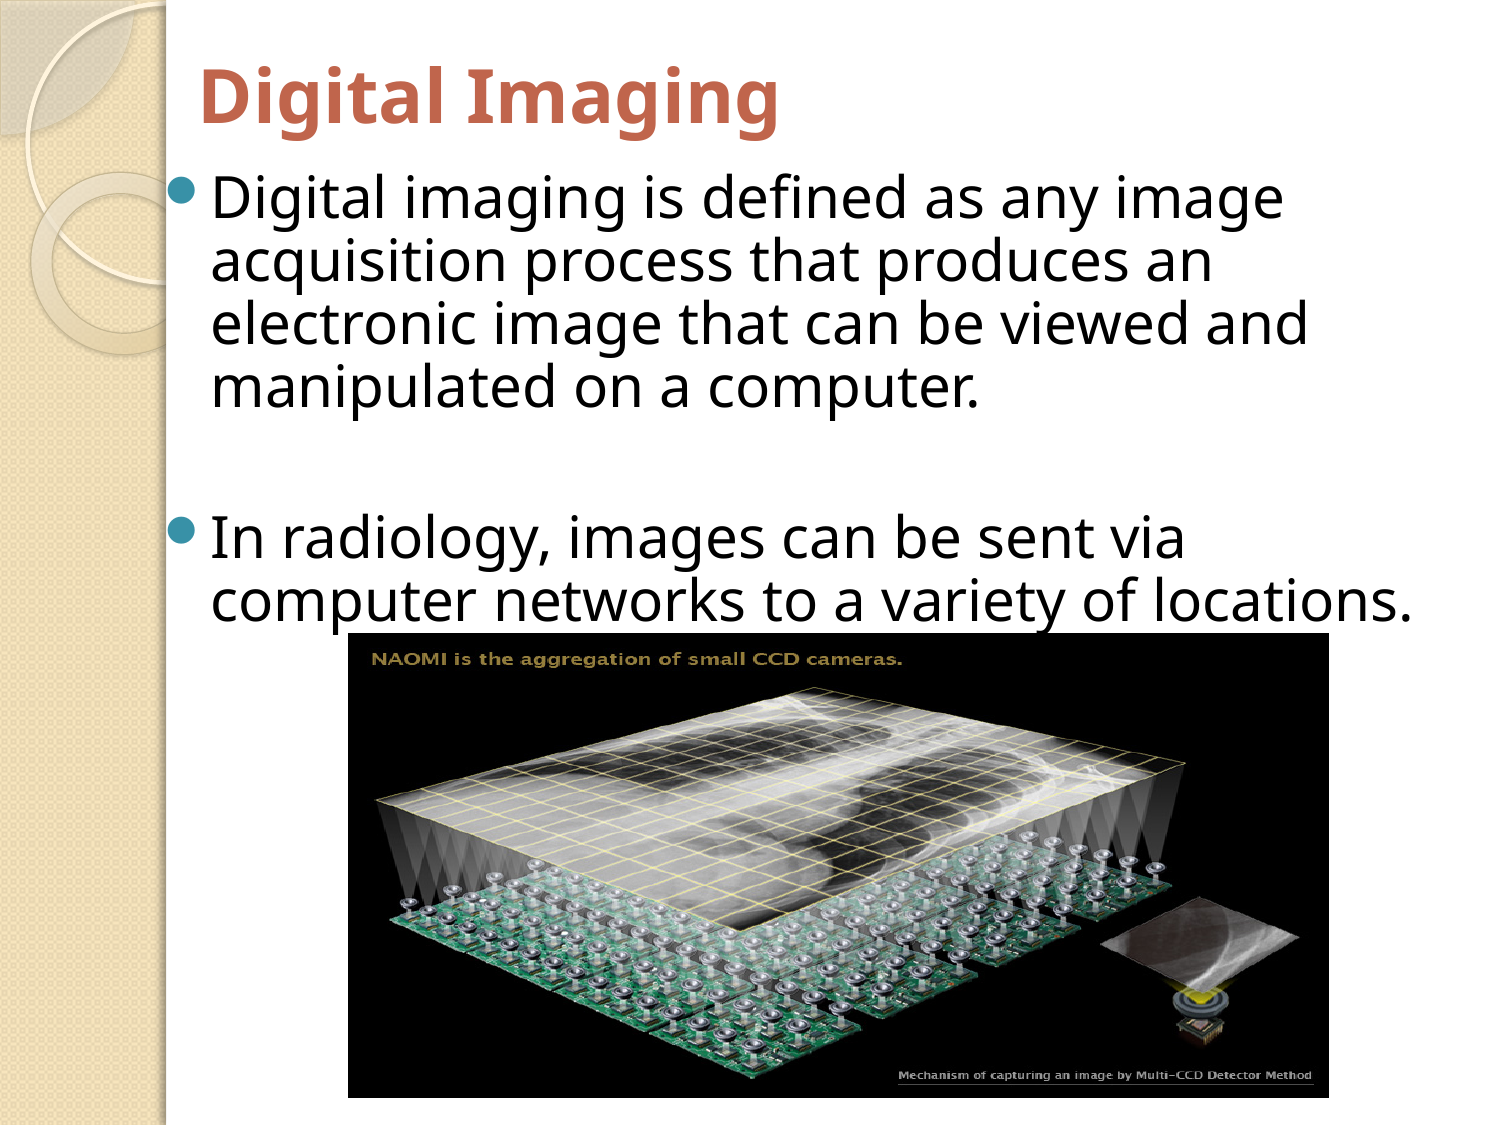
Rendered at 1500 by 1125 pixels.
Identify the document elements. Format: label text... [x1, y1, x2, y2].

list Digital imaging is defined as any image acquisition process that produces an electronic image that can be viewed and manipulated on a computer. In radiology, images can be sent via computer networks to a variety of locations. [135, 160, 1447, 949]
picture [348, 633, 1329, 1098]
title Digital Imaging [183, 0, 1413, 160]
